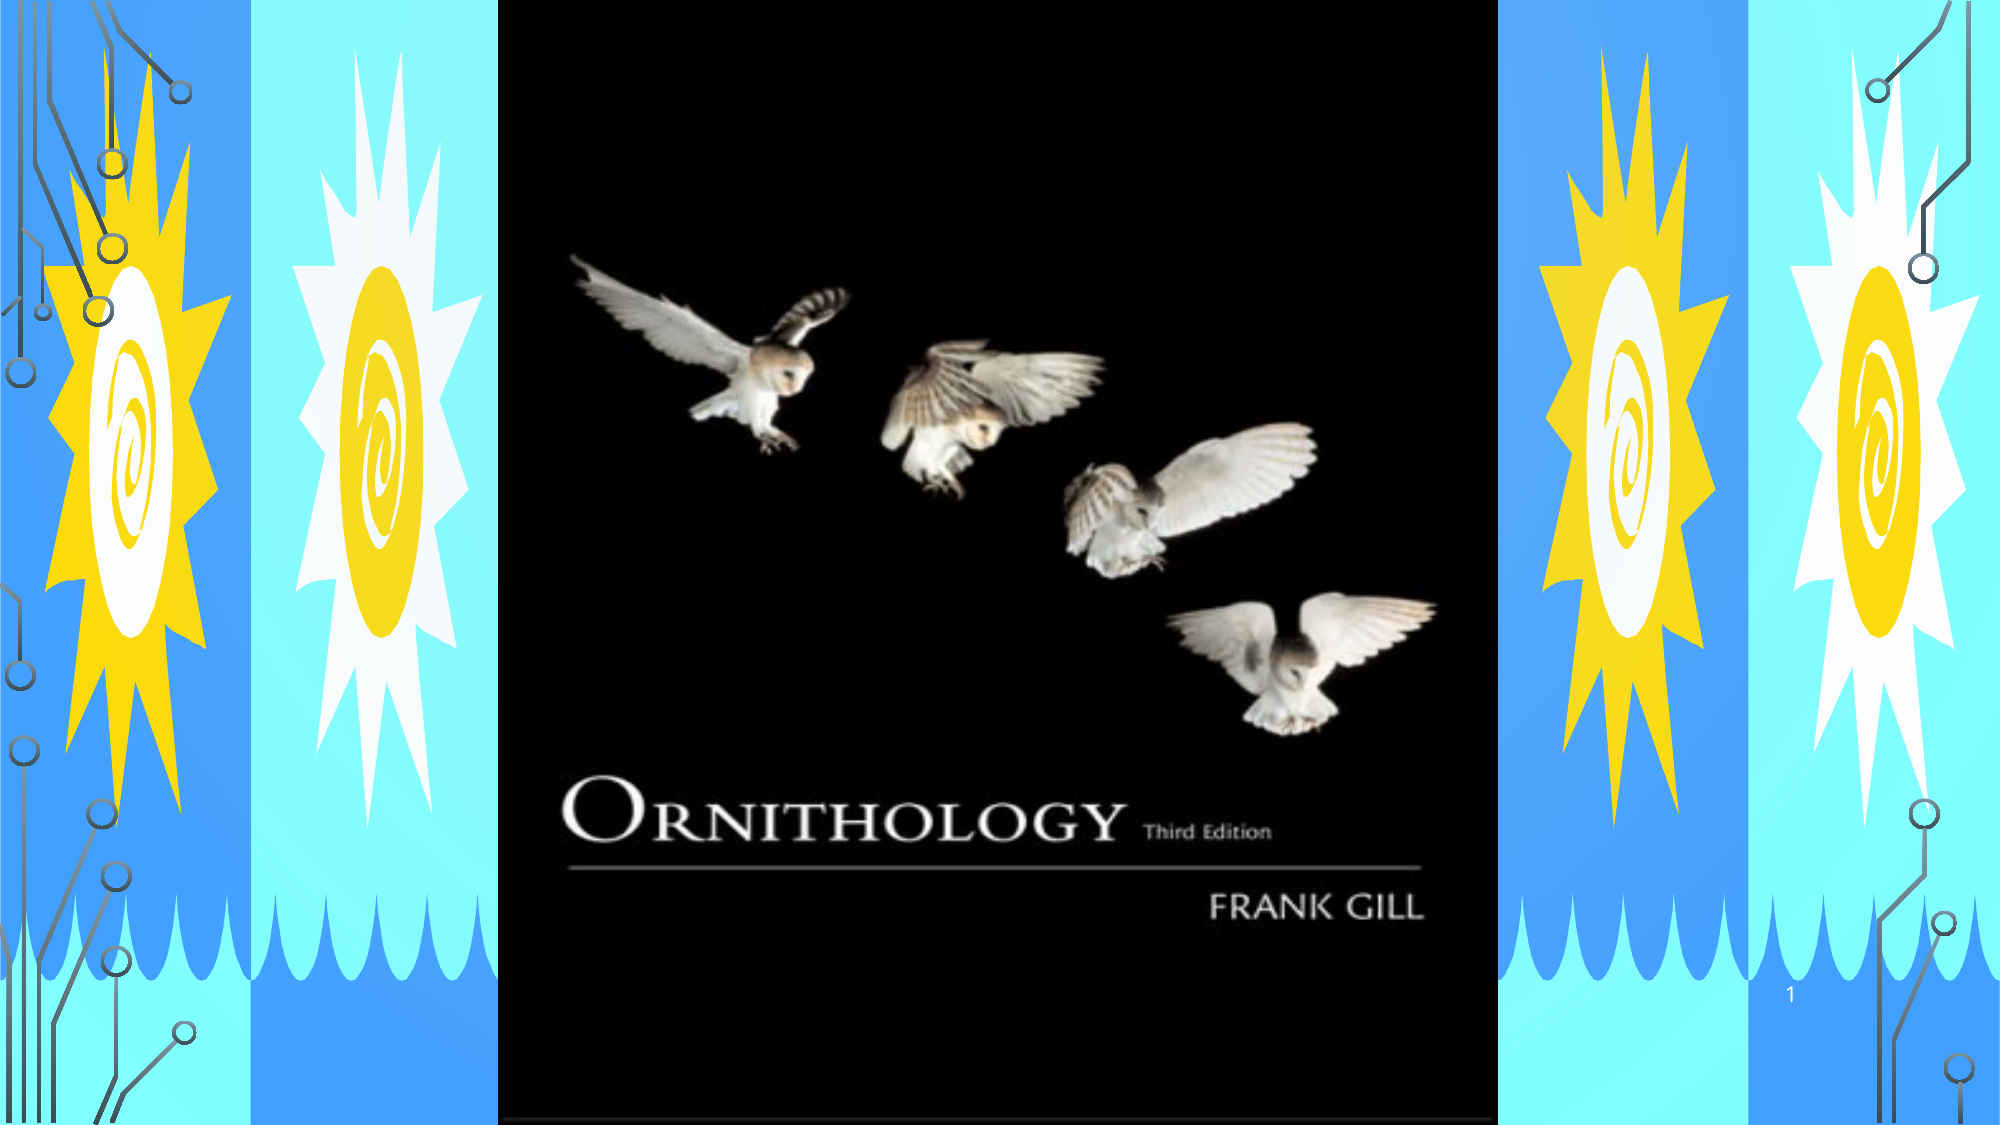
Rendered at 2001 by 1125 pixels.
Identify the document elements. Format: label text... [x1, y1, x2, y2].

slide_number 1 [1685, 965, 1813, 1025]
picture [498, 0, 1499, 1125]
